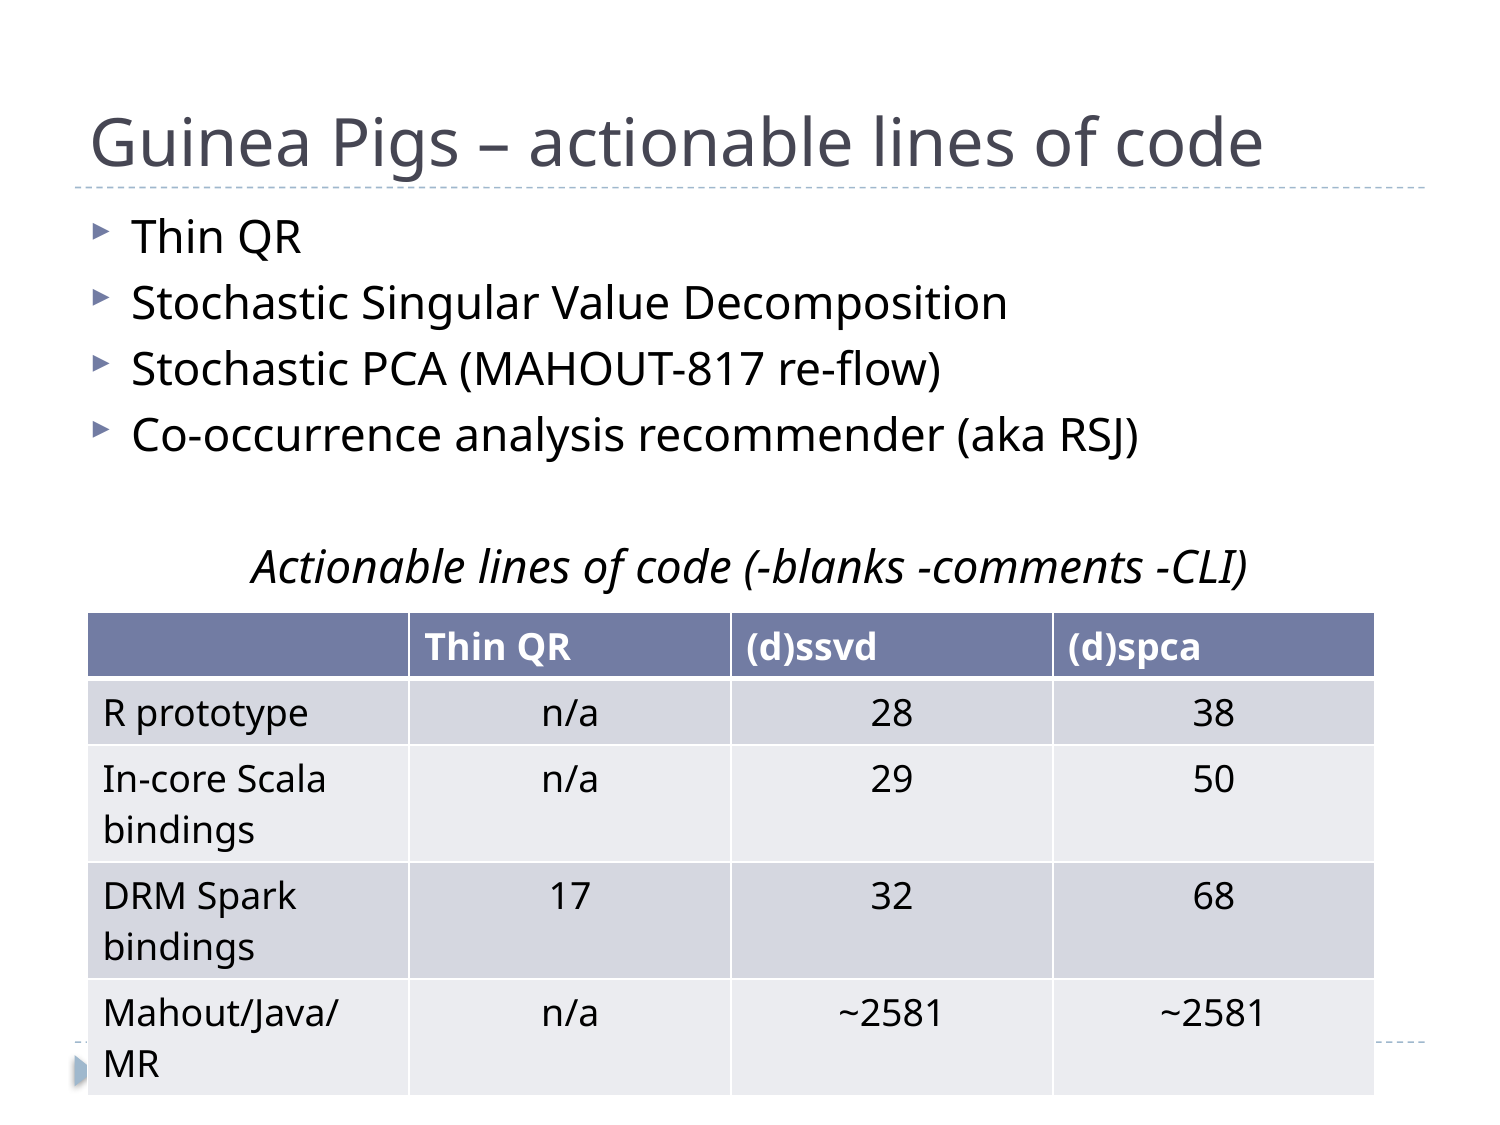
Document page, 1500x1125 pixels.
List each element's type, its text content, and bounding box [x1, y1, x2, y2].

table_cell 68 [1054, 863, 1374, 978]
table_cell ~2581 [1054, 980, 1374, 1095]
table_cell n/a [410, 746, 730, 861]
table_cell 50 [1054, 746, 1374, 861]
table_header [88, 613, 408, 676]
table_cell 32 [732, 863, 1052, 978]
table_cell n/a [410, 980, 730, 1095]
table_cell ~2581 [732, 980, 1052, 1095]
table_cell 38 [1054, 681, 1374, 744]
title Guinea Pigs – actionable lines of code [75, 24, 1425, 188]
table_cell Mahout/Java/MR [88, 980, 408, 1095]
list Thin QR Stochastic Singular Value Decomposition Stochastic PCA (MAHOUT-817 re-flow) Co-occurrence analysis recommender (aka RSJ) Actionable lines of code (-blanks -comments -CLI) [75, 200, 1425, 600]
table_cell R prototype [88, 681, 408, 744]
table_cell DRM Spark bindings [88, 863, 408, 978]
table_cell 17 [410, 863, 730, 978]
table_cell 28 [732, 681, 1052, 744]
table_cell In-core Scala bindings [88, 746, 408, 861]
table_header (d)ssvd [732, 613, 1052, 676]
table_cell n/a [410, 681, 730, 744]
table_header (d)spca [1054, 613, 1374, 676]
table_cell 29 [732, 746, 1052, 861]
table_header Thin QR [410, 613, 730, 676]
